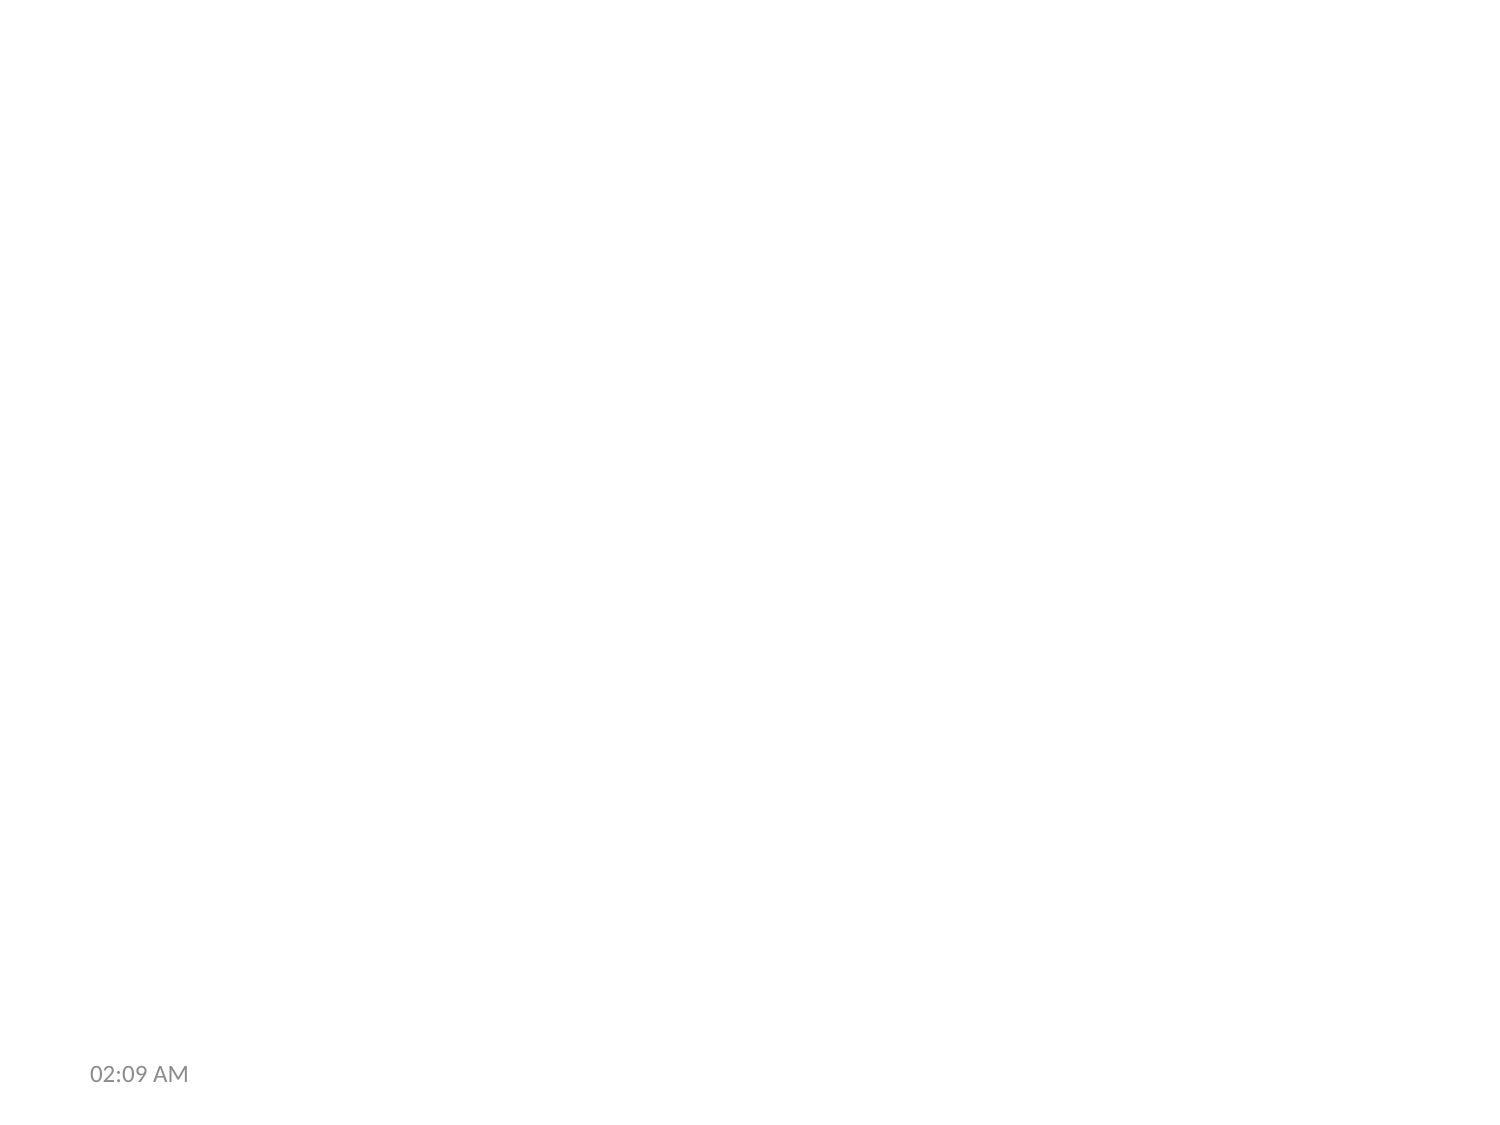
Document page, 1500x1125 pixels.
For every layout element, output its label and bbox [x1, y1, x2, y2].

slide_number [75, 1042, 425, 1103]
